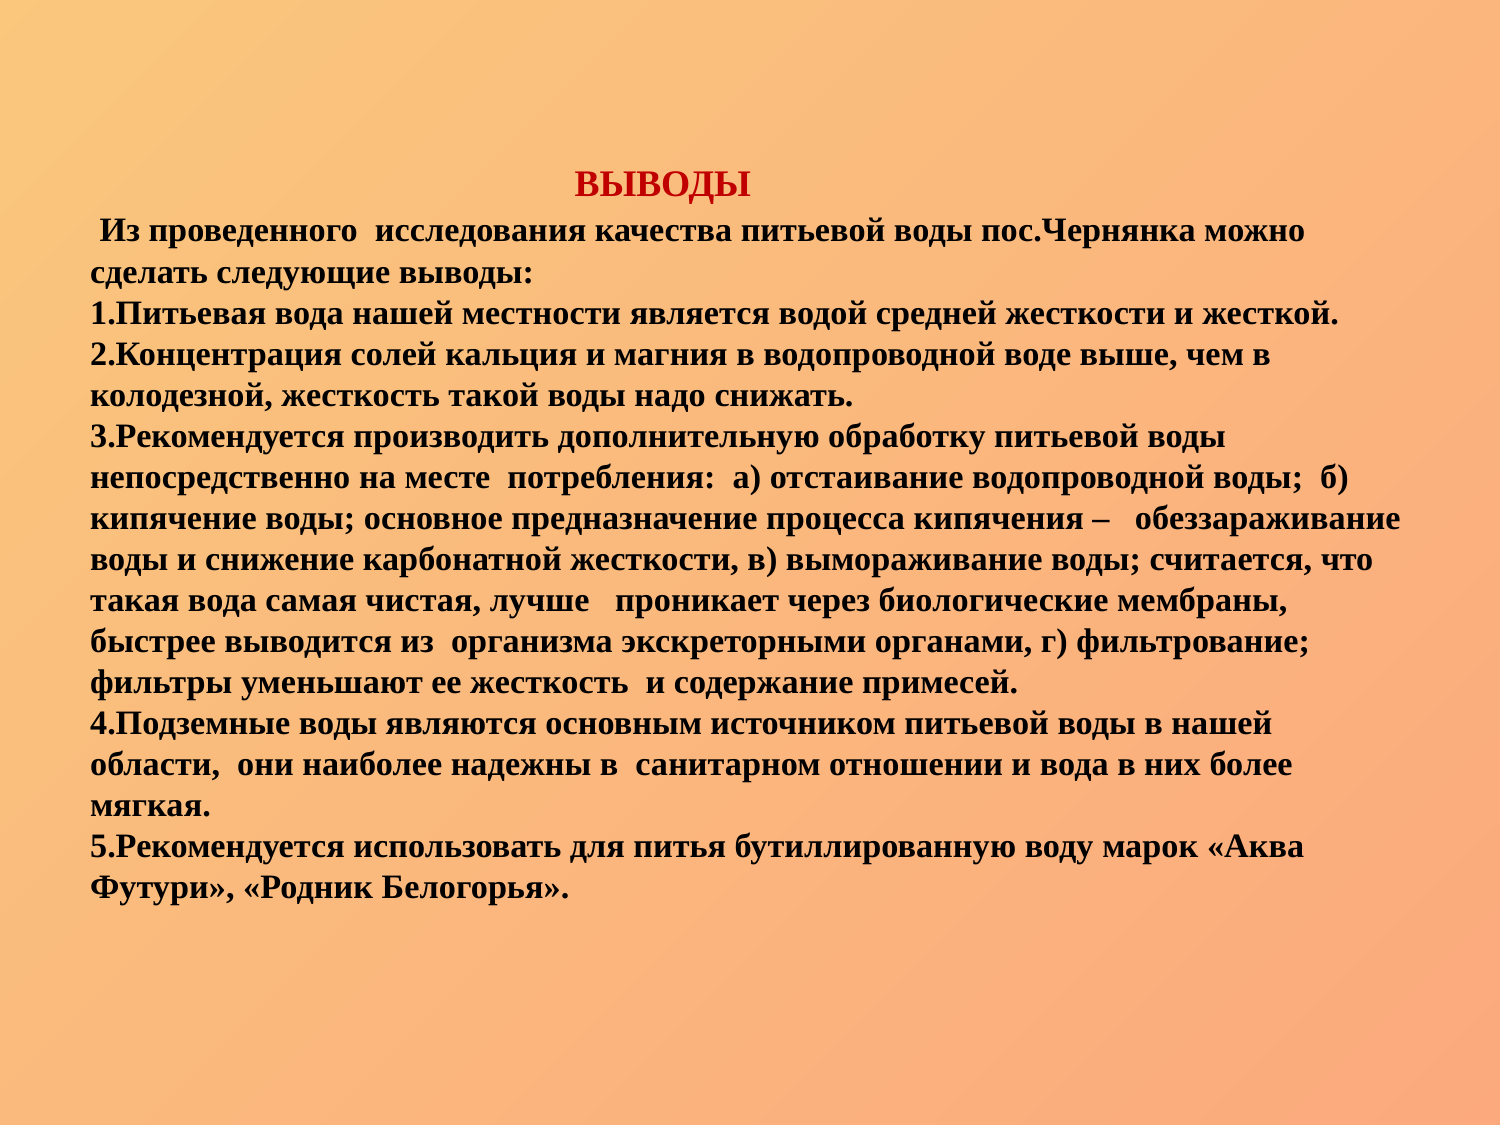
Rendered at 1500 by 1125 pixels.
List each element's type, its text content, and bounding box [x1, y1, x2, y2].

title Выводы из проведенного исследования качества питьевой воды пос.Чернянка можно сделать следующие выводы: 1.Питьевая вода нашей местности является водой средней жесткости и жесткой. 2.Концентрация солей кальция и магния в водопроводной воде выше, чем в колодезной, жесткость такой воды надо снижать. 3.Рекомендуется производить дополнительную обработку питьевой воды непосредственно на месте потребления: а) отстаивание водопроводной воды; б) кипячение воды; основное предназначение процесса кипячения – обеззараживание воды и снижение карбонатной жесткости, в) вымораживание воды; считается, что такая вода самая чистая, лучше проникает через биологические мембраны, быстрее выводится из организма экскреторными органами, г) фильтрование; фильтры уменьшают ее жесткость и содержание примесей. 4.Подземные воды являются основным источником питьевой воды в нашей области, они наиболее надежны в санитарном отношении и вода в них более мягкая. 5.Рекомендуется использовать для питья бутиллированную воду марок «Аква Футури», «Родник Белогорья». [75, 45, 1425, 1020]
